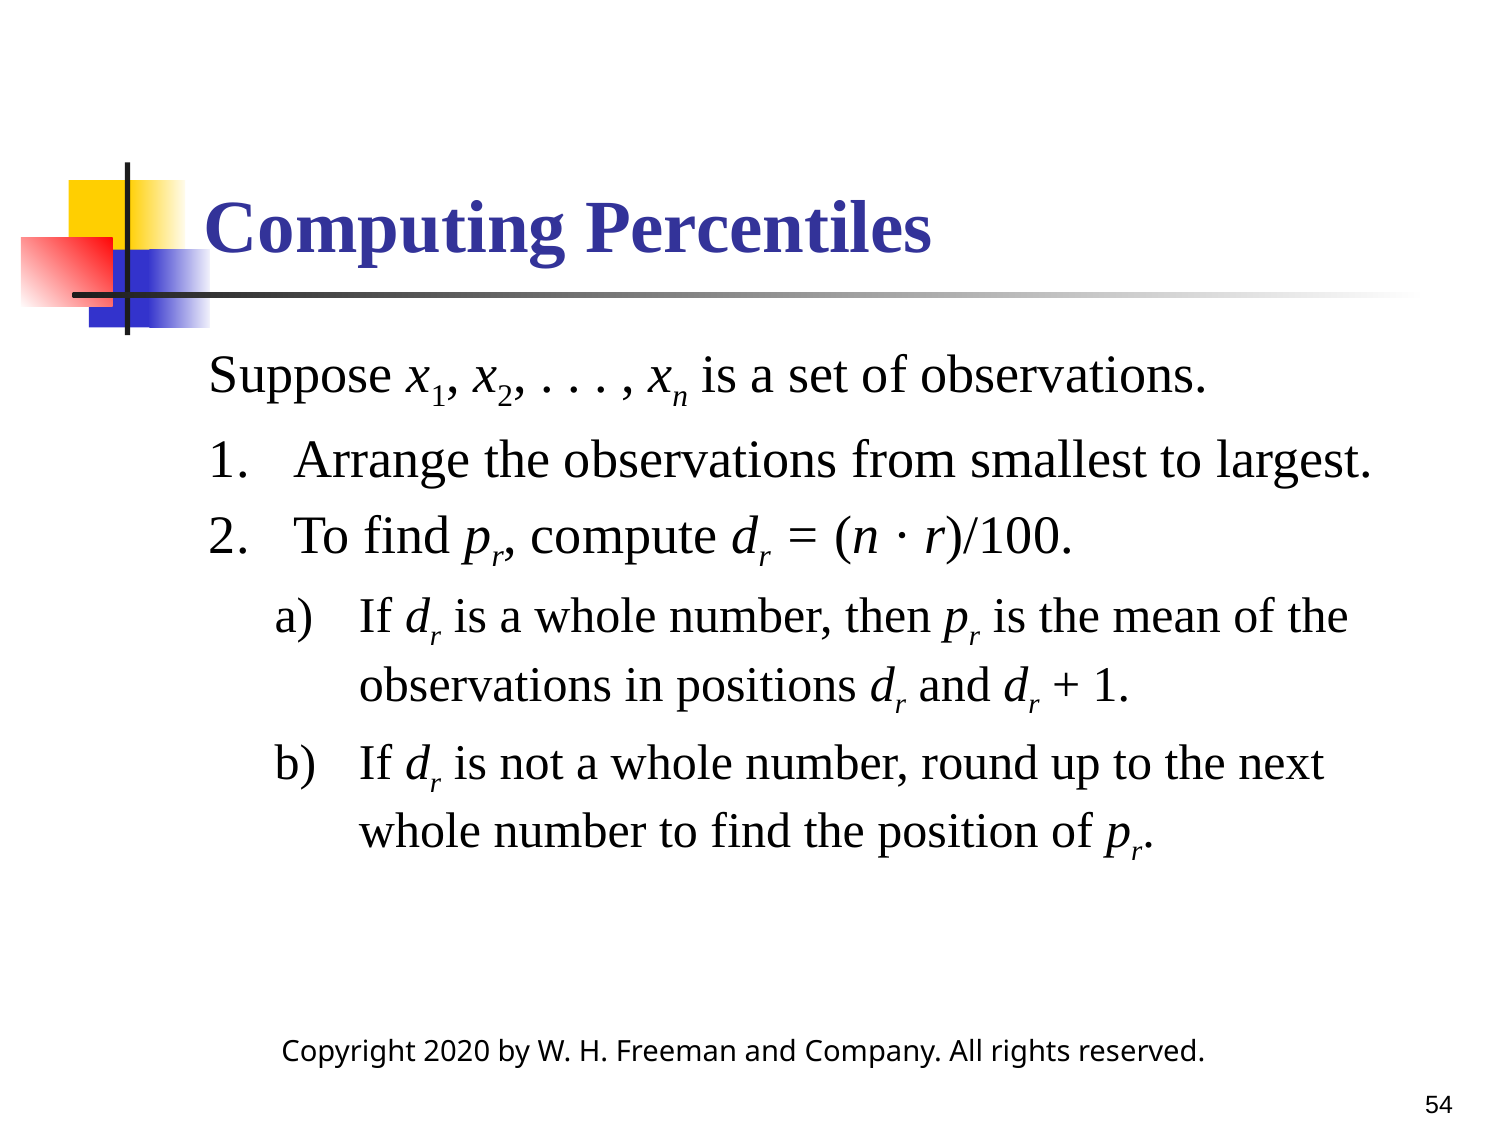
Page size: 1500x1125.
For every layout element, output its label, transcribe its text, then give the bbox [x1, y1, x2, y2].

list Suppose x1, x2, . . . , xn is a set of observations. Arrange the observations from smallest to largest. To find pr, compute dr = (n · r)/100. If dr is a whole number, then pr is the mean of the observations in positions dr and dr + 1. If dr is not a whole number, round up to the next whole number to find the position of pr. [193, 331, 1469, 1006]
title Computing Percentiles [188, 35, 1468, 275]
